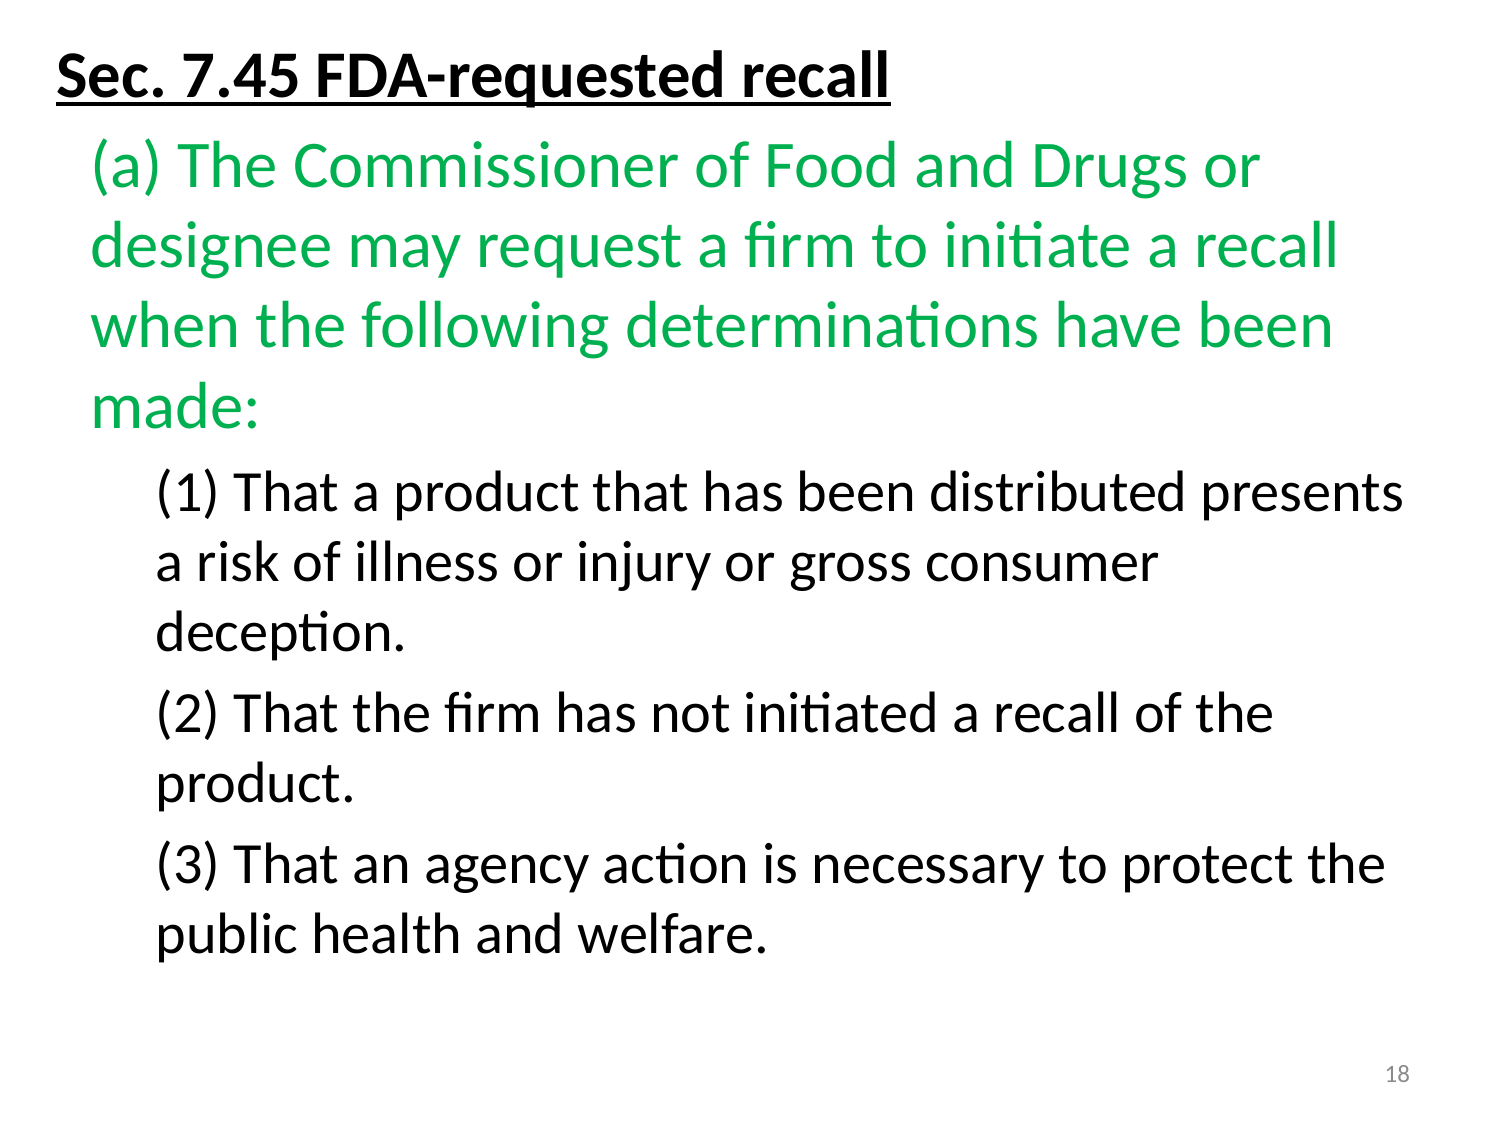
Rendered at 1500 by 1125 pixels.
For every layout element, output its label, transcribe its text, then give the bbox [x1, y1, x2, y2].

slide_number 18 [1074, 1042, 1425, 1103]
list (a) The Commissioner of Food and Drugs or designee may request a firm to initiate a recall when the following determinations have been made: (1) That a product that has been distributed presents a risk of illness or injury or gross consumer deception. (2) That the firm has not initiated a recall of the product. (3) That an agency action is necessary to protect the public health and welfare. [75, 113, 1425, 1071]
title Sec. 7.45 FDA-requested recall [41, 19, 1483, 124]
